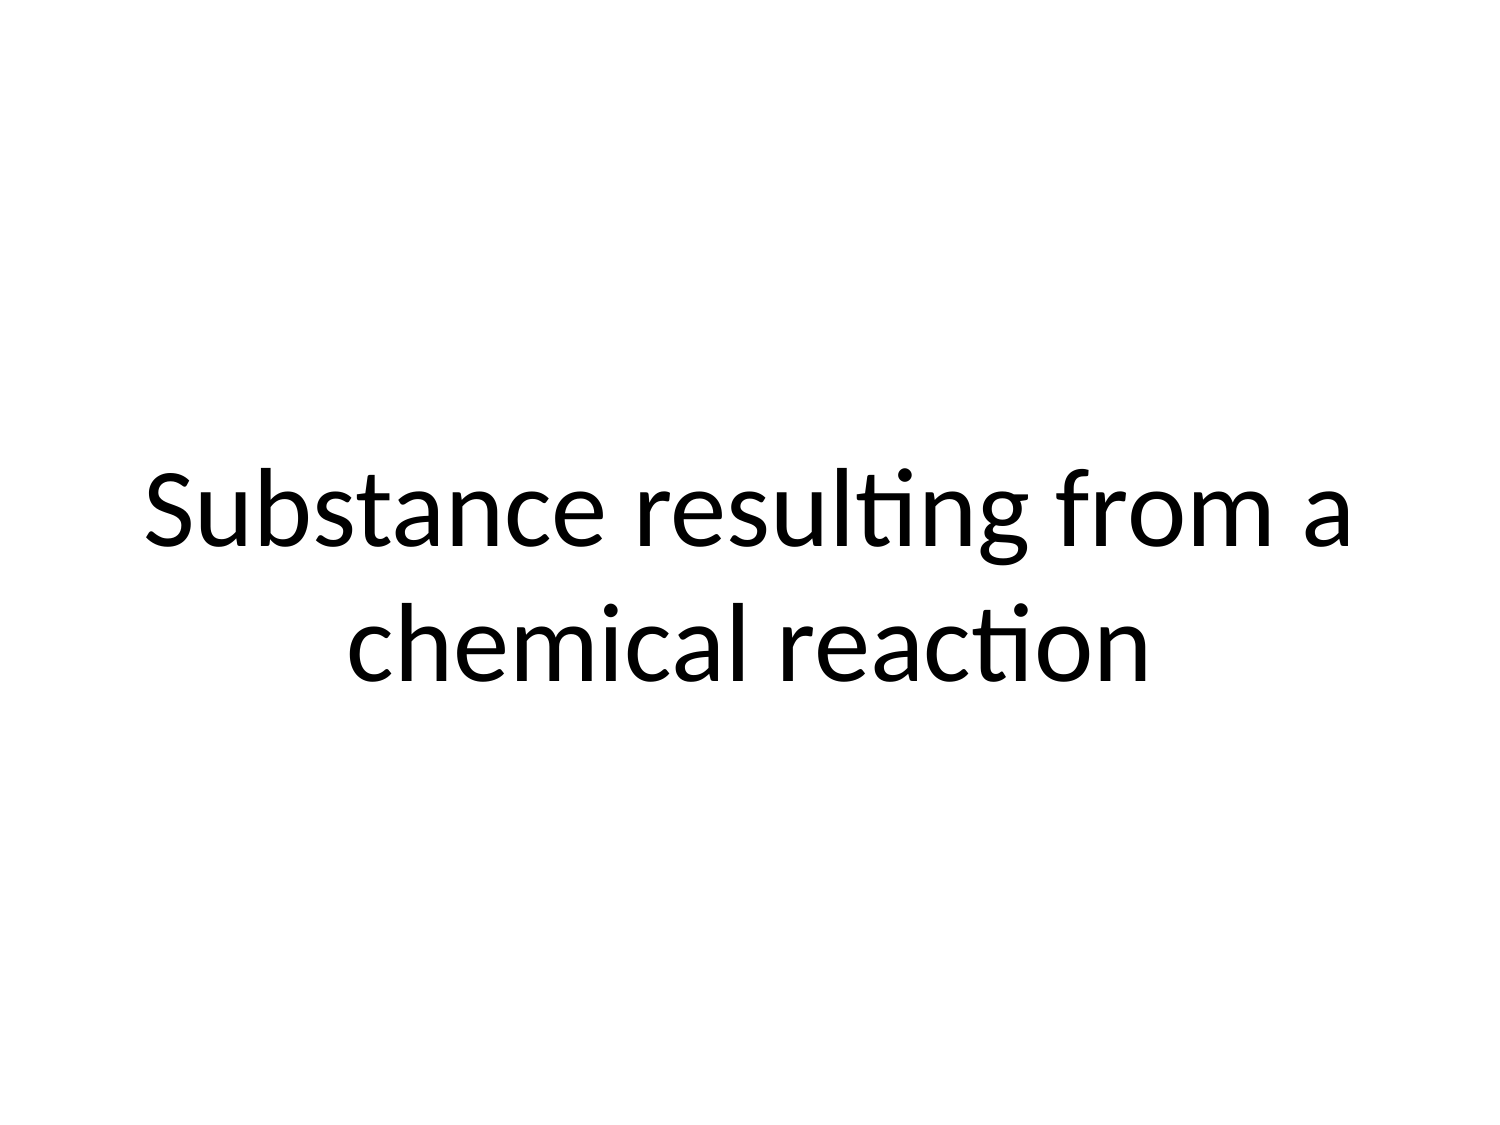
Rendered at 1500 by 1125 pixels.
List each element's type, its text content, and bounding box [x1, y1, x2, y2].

title Substance resulting from a chemical reaction [112, 50, 1388, 1088]
